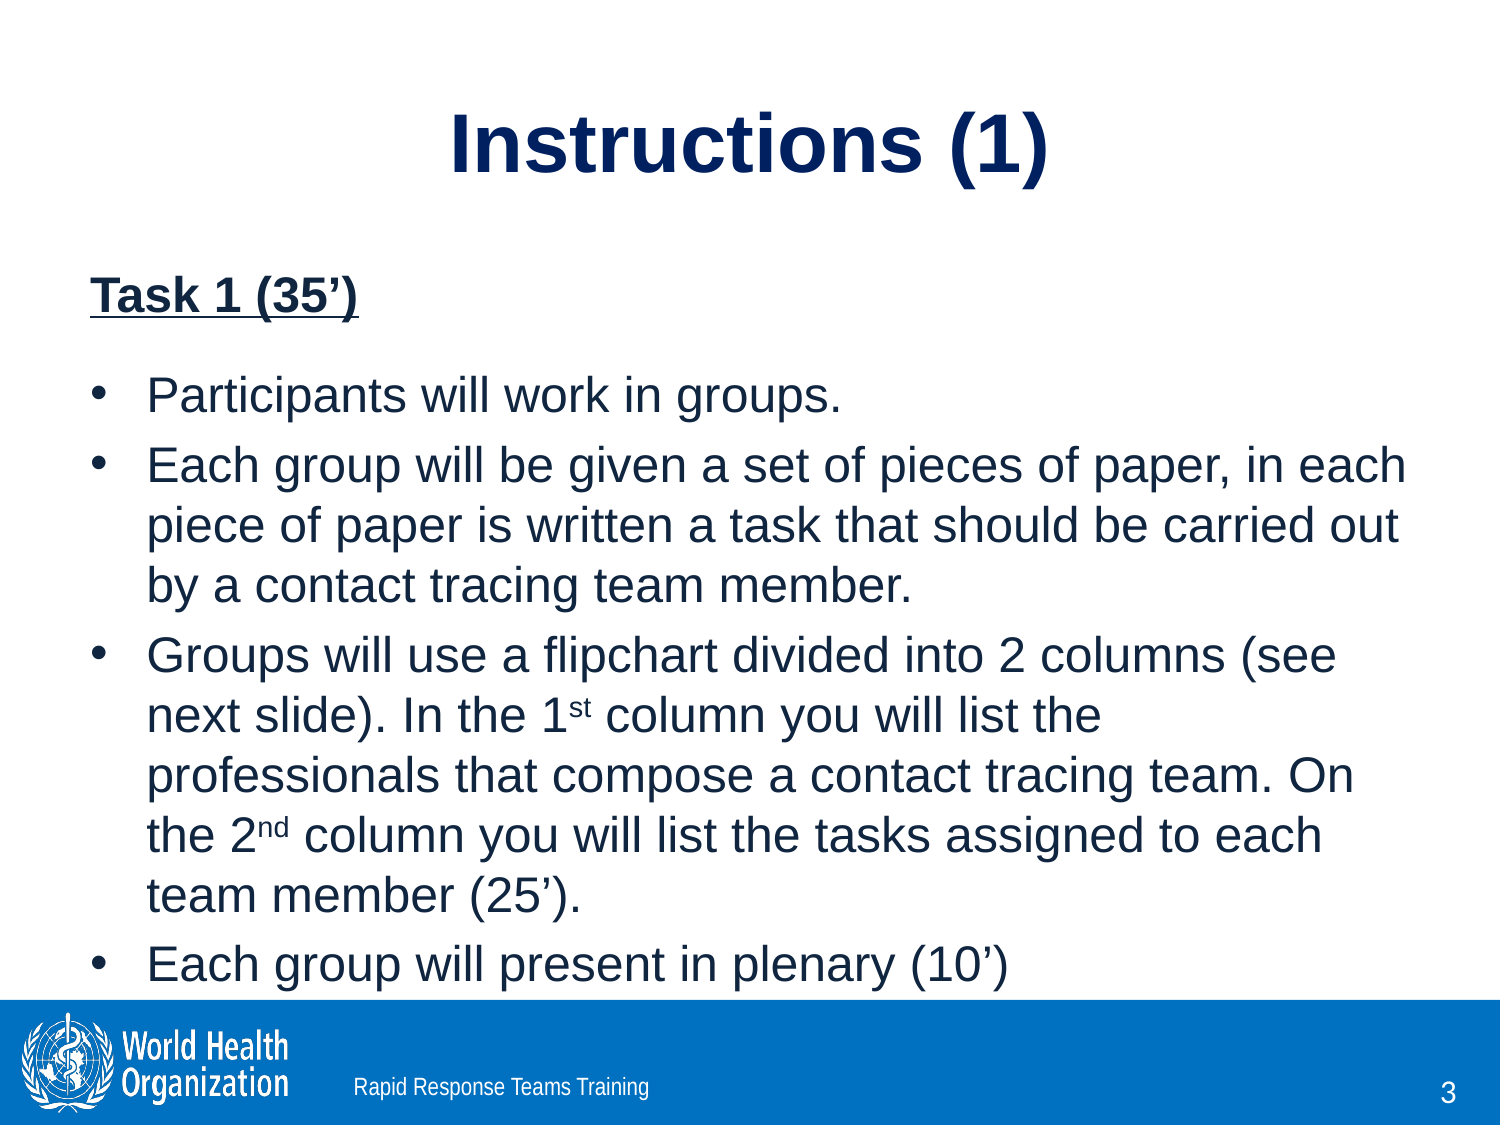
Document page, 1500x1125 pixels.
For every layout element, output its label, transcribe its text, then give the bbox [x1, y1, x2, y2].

title Instructions (1) [75, 45, 1425, 233]
picture [21, 1012, 288, 1113]
list Task 1 (35’) Participants will work in groups. Each group will be given a set of pieces of paper, in each piece of paper is written a task that should be carried out by a contact tracing team member. Groups will use a flipchart divided into 2 columns (see next slide). In the 1st column you will list the professionals that compose a contact tracing team. On the 2nd column you will list the tasks assigned to each team member (25’). Each group will present in plenary (10’) [75, 255, 1425, 998]
